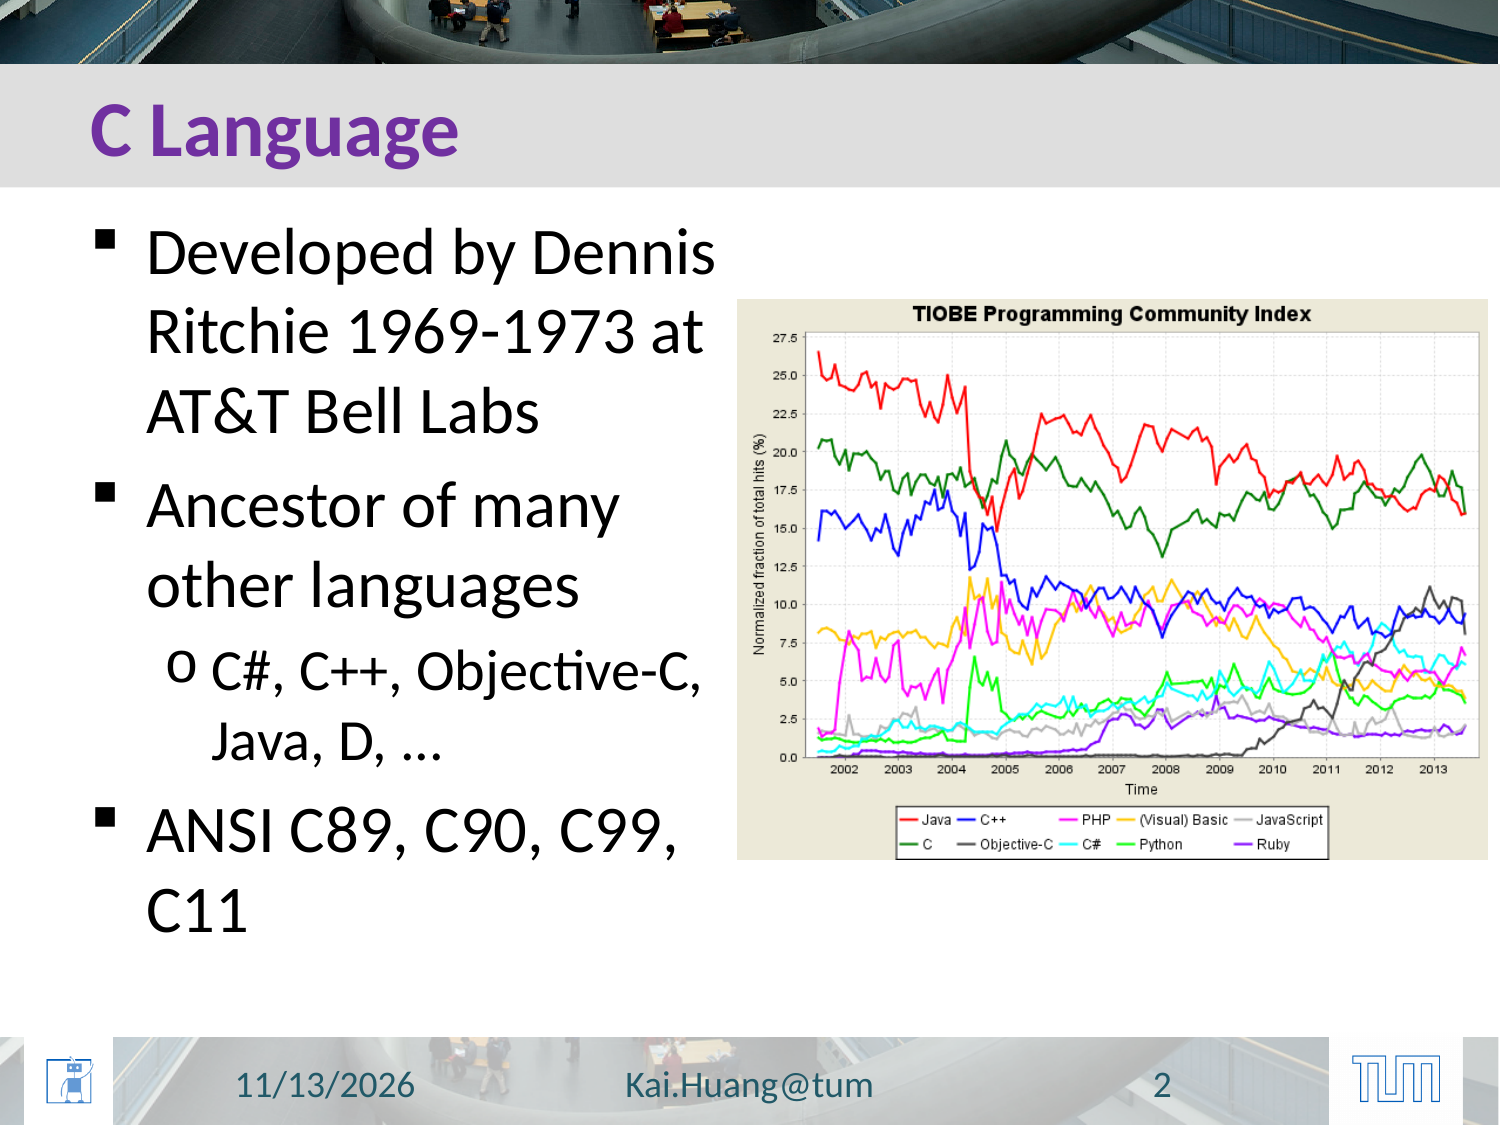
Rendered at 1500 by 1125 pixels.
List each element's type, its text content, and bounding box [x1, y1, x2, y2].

footer Kai.Huang@tum [512, 1052, 988, 1113]
picture [737, 299, 1488, 860]
picture [0, 1032, 1500, 1125]
slide_number 2 [1012, 1052, 1313, 1113]
list Developed by Dennis Ritchie 1969-1973 at AT&T Bell Labs Ancestor of many other languages C#, C++, Objective-C, Java, D, ... ANSI C89, C90, C99, C11 [75, 200, 763, 1025]
picture [0, 0, 1500, 64]
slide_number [162, 1052, 488, 1113]
title C Language [75, 62, 1425, 188]
